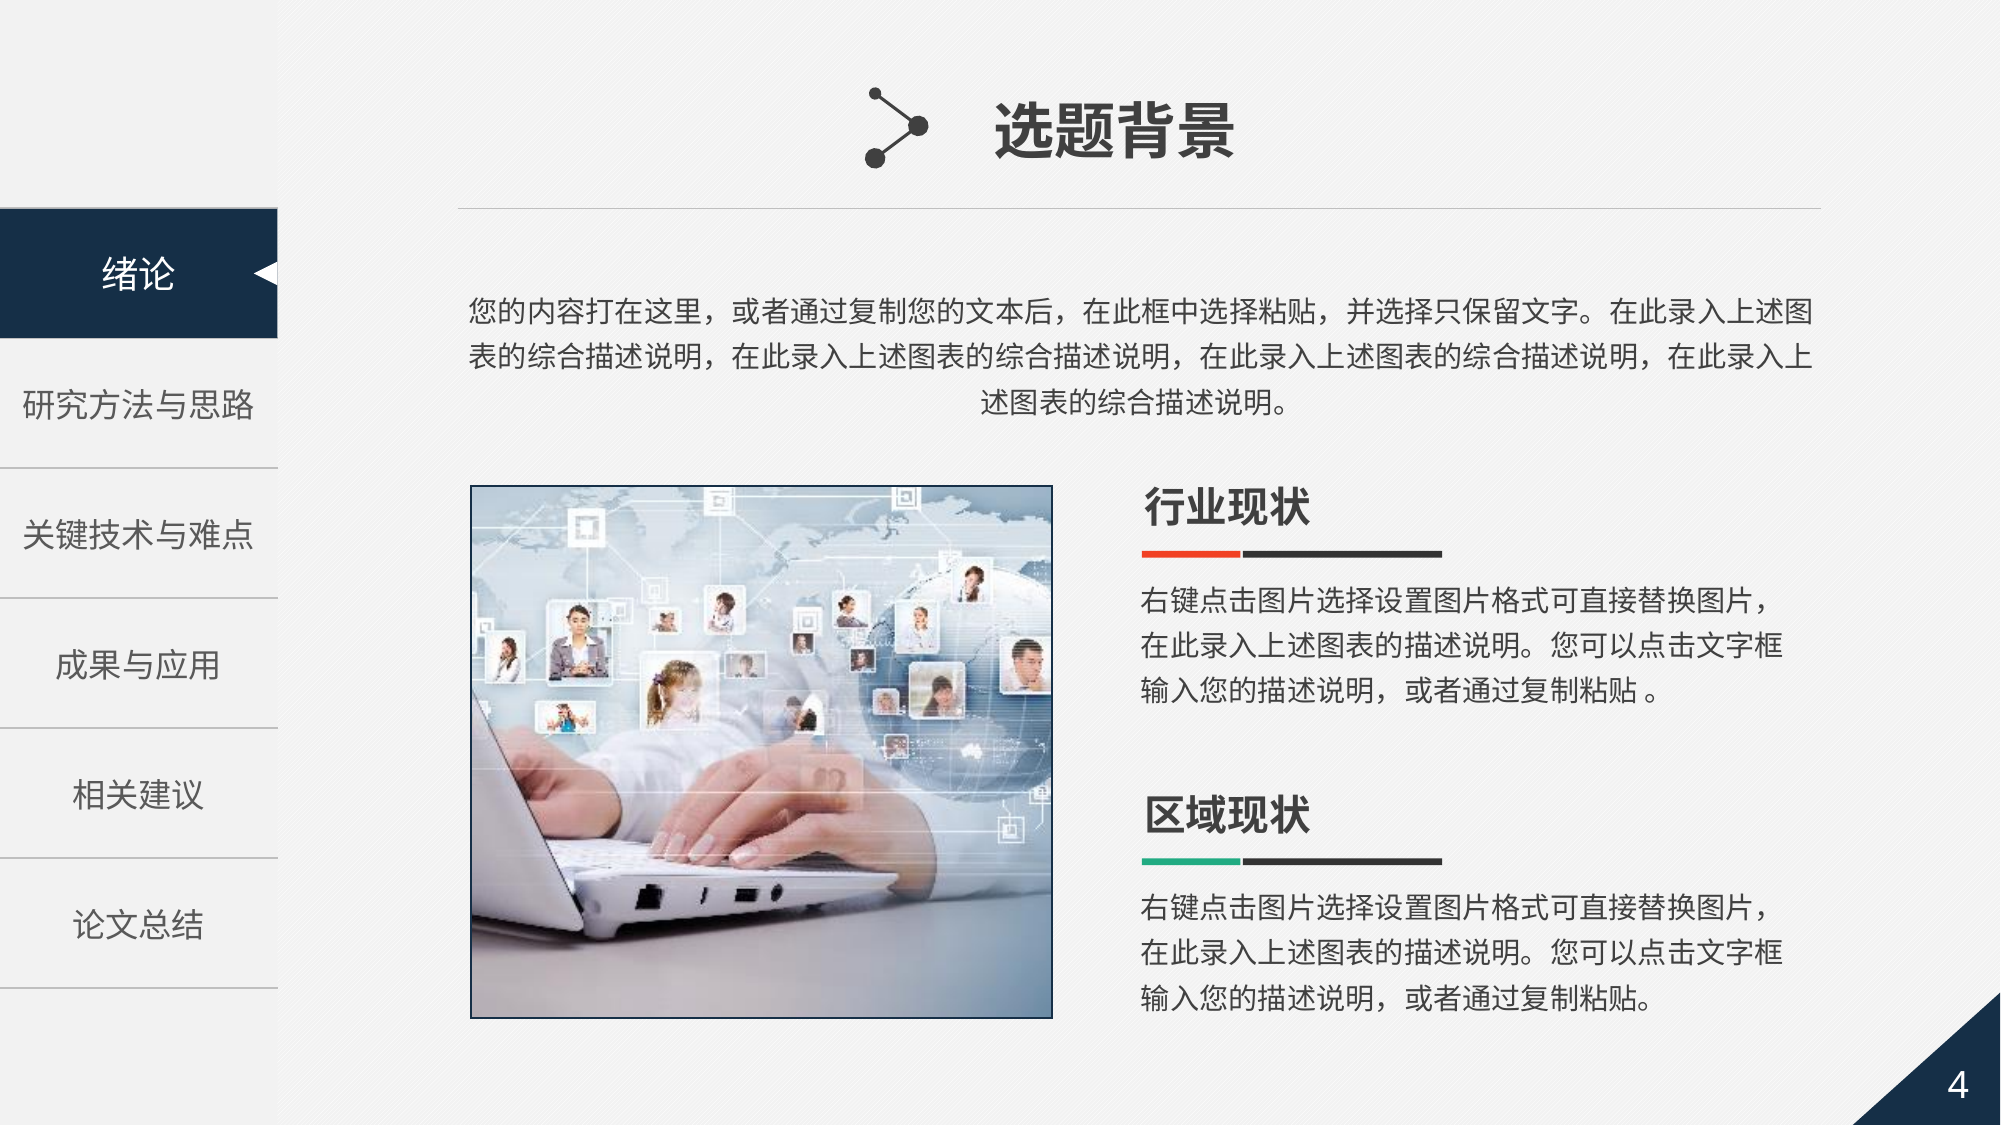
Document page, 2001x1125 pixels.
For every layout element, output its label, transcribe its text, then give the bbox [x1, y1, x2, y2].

text_box [470, 485, 1053, 1019]
text_box 右键点击图片选择设置图片格式可直接替换图片，在此录入上述图表的描述说明。您可以点击文字框输入您的描述说明，或者通过复制粘贴。 [1129, 873, 1813, 1021]
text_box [875, 93, 919, 159]
text_box 区域现状 [1132, 782, 1323, 845]
text_box [1141, 857, 1241, 866]
text_box 右键点击图片选择设置图片格式可直接替换图片，在此录入上述图表的描述说明。您可以点击文字框输入您的描述说明，或者通过复制粘贴 。 [1129, 565, 1813, 714]
text_box 您的内容打在这里，或者通过复制您的文本后，在此框中选择粘贴，并选择只保留文字。在此录入上述图表的综合描述说明，在此录入上述图表的综合描述说明，在此录入上述图表的综合描述说明，在此录入上述图表的综合描述说明。 [447, 275, 1836, 427]
text_box 选题背景 [979, 84, 1254, 173]
text_box [1242, 857, 1443, 866]
text_box [1141, 550, 1241, 559]
text_box 行业现状 [1132, 475, 1323, 537]
text_box [1242, 550, 1443, 559]
